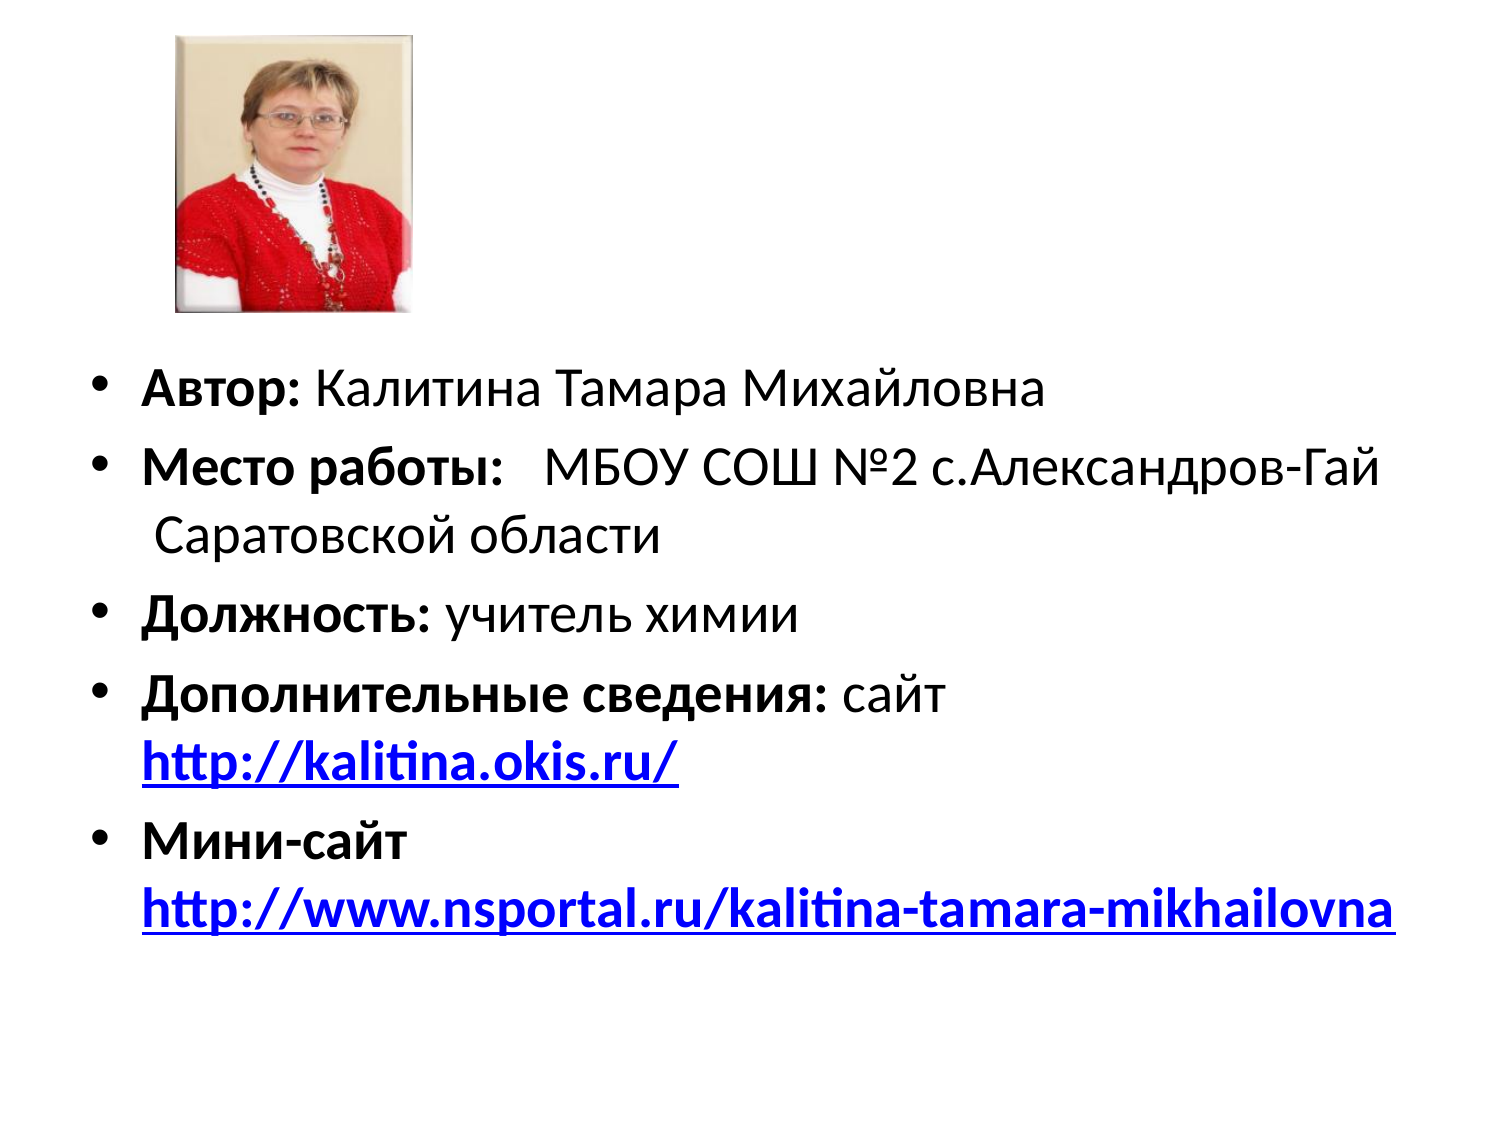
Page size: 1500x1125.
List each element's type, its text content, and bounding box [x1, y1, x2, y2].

picture [175, 34, 413, 313]
list Автор: Калитина Тамара Михайловна Место работы: МБОУ СОШ №2 с.Александров-Гай Саратовской области Должность: учитель химии Дополнительные сведения: сайт http://kalitina.okis.ru/ Мини-сайт http://www.nsportal.ru/kalitina-tamara-mikhailovna [75, 262, 1425, 1005]
